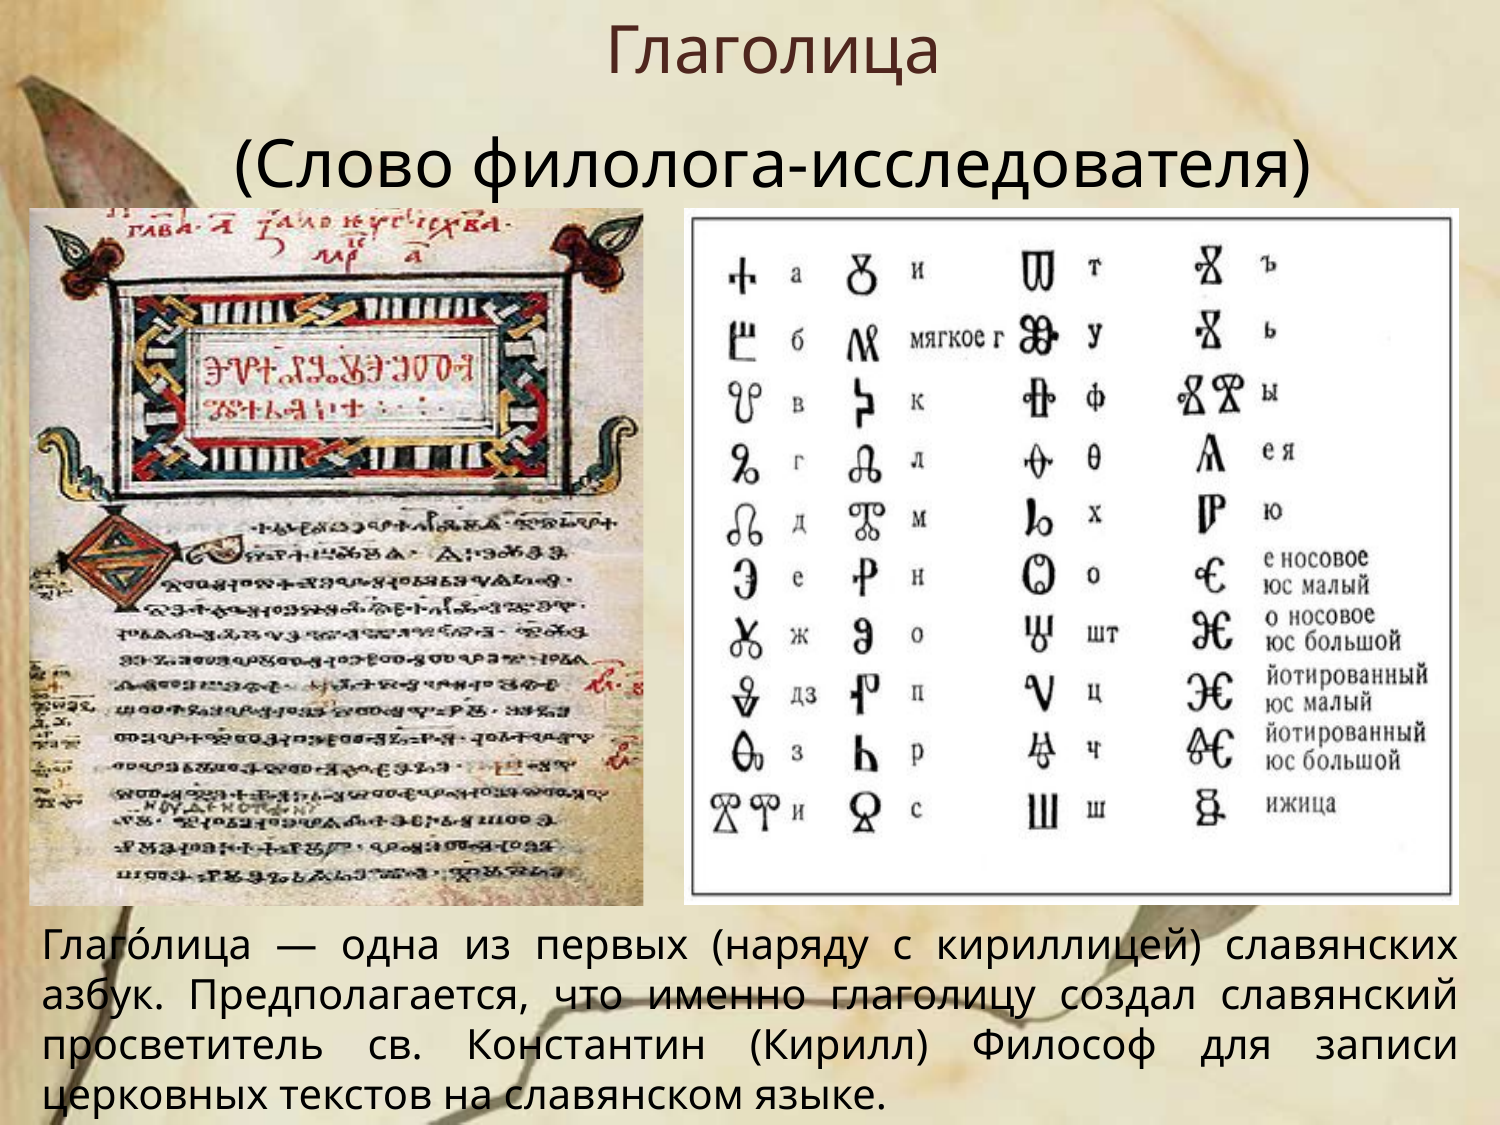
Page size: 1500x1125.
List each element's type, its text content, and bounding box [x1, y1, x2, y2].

picture [0, 0, 1500, 1125]
text_box Глаго́лица — одна из первых (наряду с кириллицей) славянских азбук. Предполагается, что именно глаголицу создал славянский просветитель св. Константин (Кирилл) Философ для записи церковных текстов на славянском языке. [41, 910, 1459, 1125]
text_box Глаголица (Слово филолога-исследователя) [206, 0, 1341, 322]
